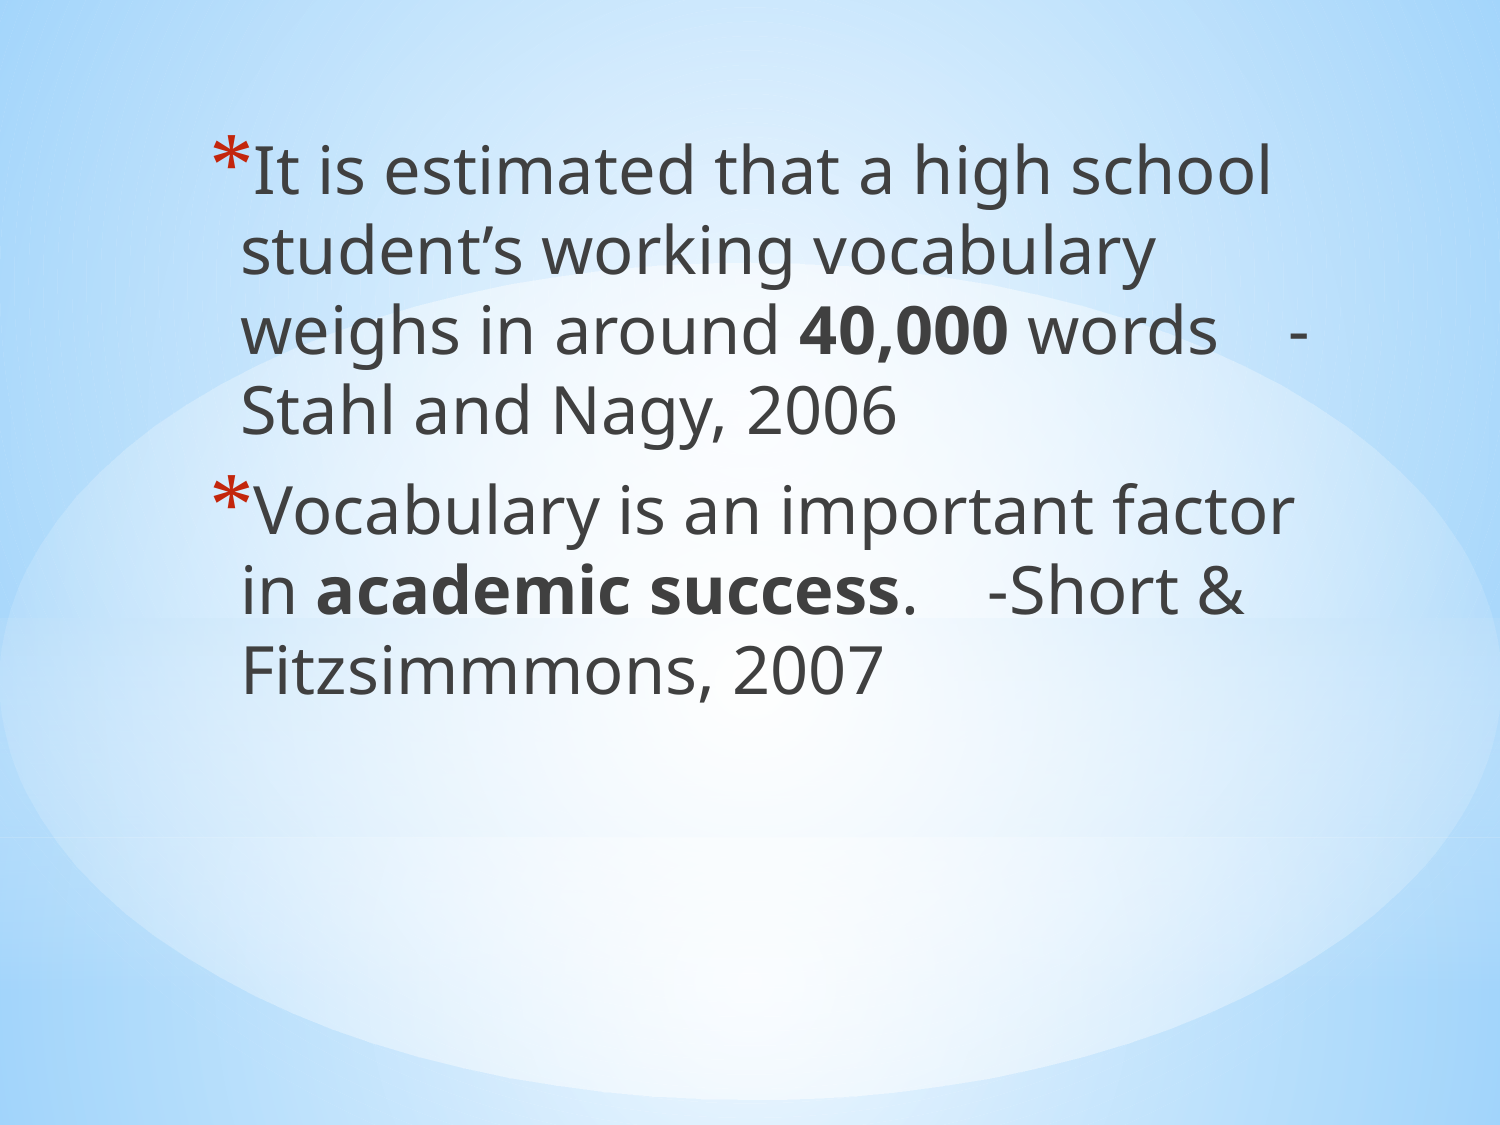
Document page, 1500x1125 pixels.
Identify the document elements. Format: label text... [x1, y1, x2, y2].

list It is estimated that a high school student’s working vocabulary weighs in around 40,000 words -Stahl and Nagy, 2006 Vocabulary is an important factor in academic success. -Short & Fitzsimmmons, 2007 [187, 120, 1365, 1000]
